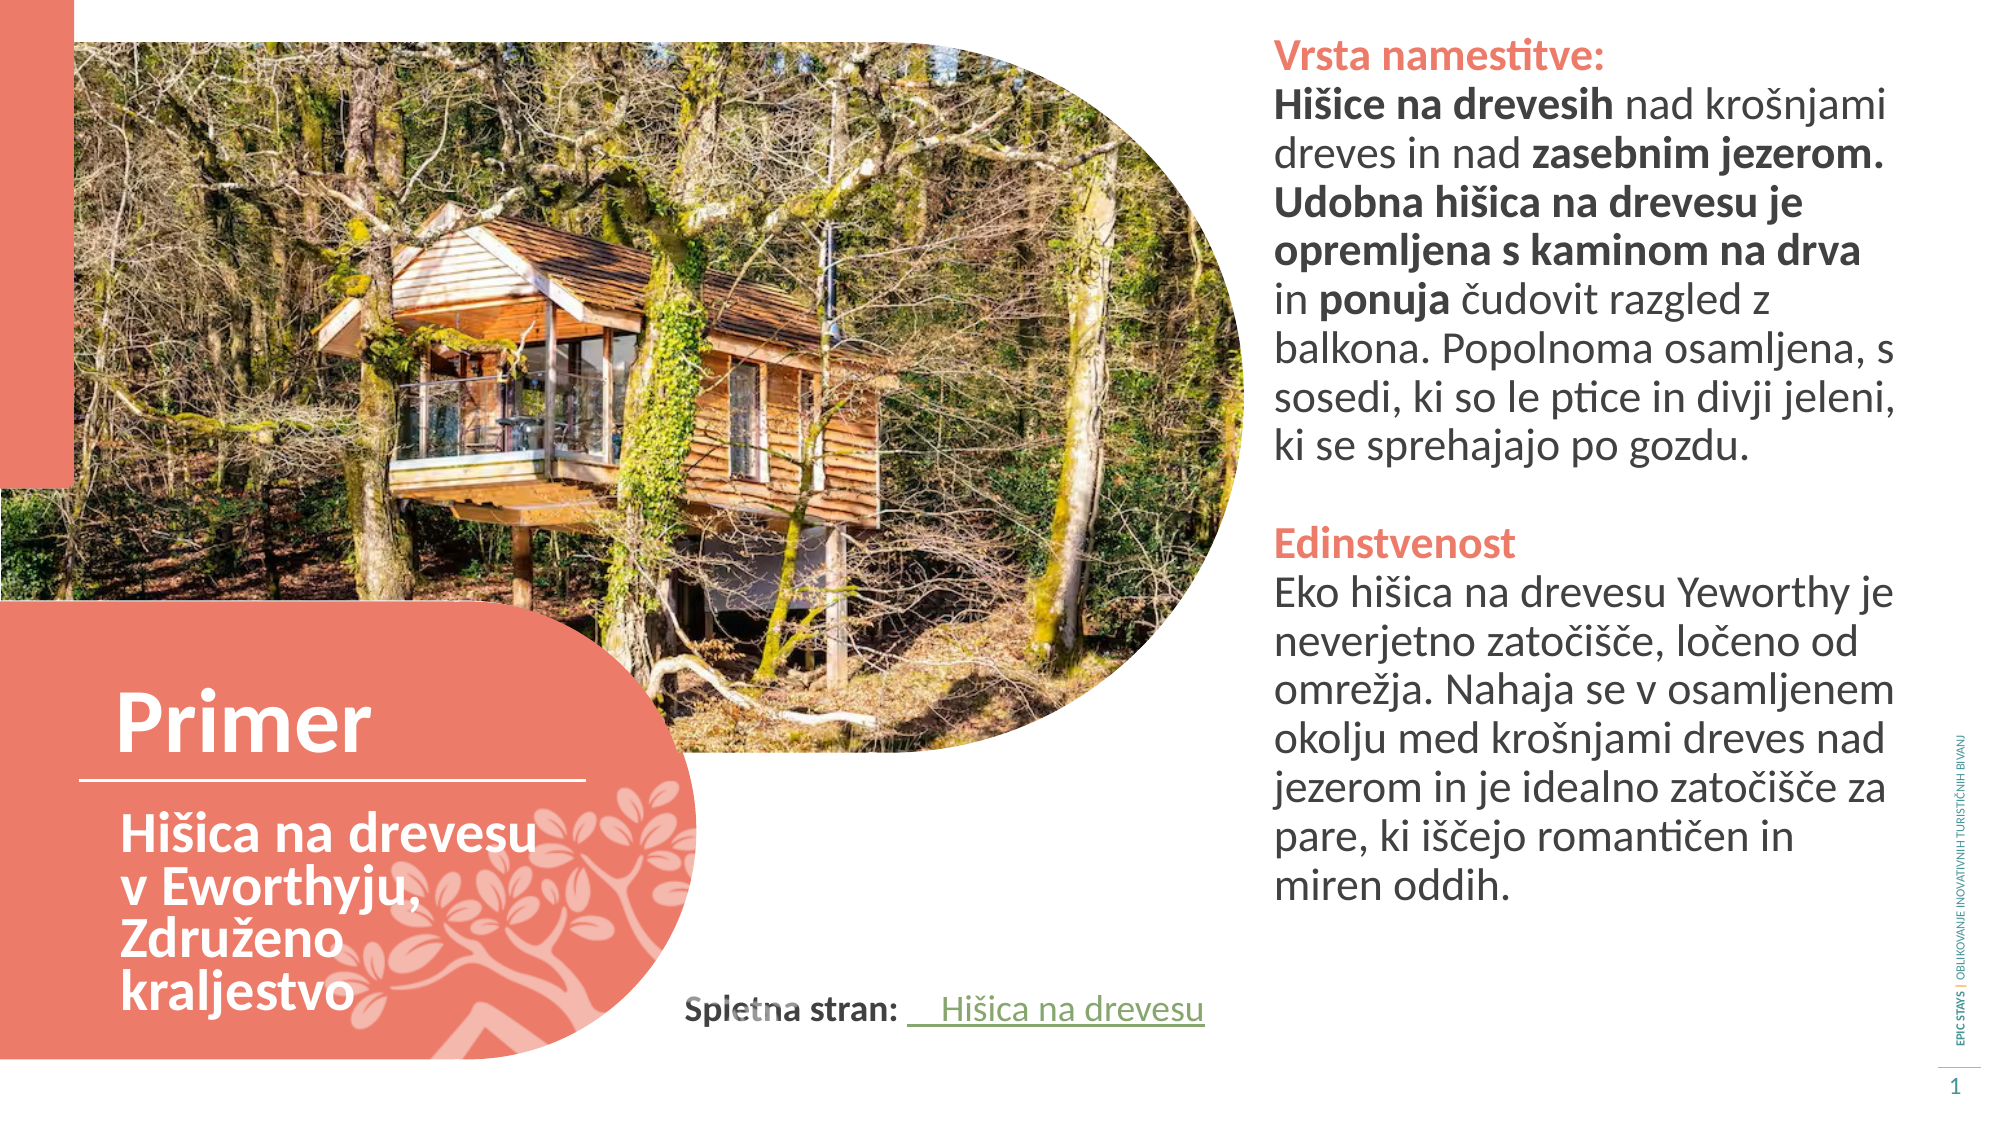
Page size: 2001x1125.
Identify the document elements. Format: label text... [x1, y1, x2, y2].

text_box Spletna stran: Hišica na drevesu [881, 976, 1570, 1082]
text_box 1 [1916, 1058, 1994, 1110]
list Hišica na drevesu v Eworthyju, Združeno kraljestvo [105, 804, 292, 977]
picture [1, 42, 1244, 1125]
list Vrsta namestitve: Hišice na drevesih nad krošnjami dreves in nad zasebnim jezerom. Udobna hišica na drevesu je opremljena s kaminom na drva in ponuja čudovit razgled z balkona. Popolnoma osamljena, s sosedi, ki so le ptice in divji jeleni, ki se sprehajajo po gozdu. Edinstvenost Eko hišica na drevesu Yeworthy je neverjetno zatočišče, ločeno od omrežja. Nahaja se v osamljenem okolju med krošnjami dreves nad jezerom in je idealno zatočišče za pare, ki iščejo romantičen in miren oddih. [1259, 23, 1917, 689]
